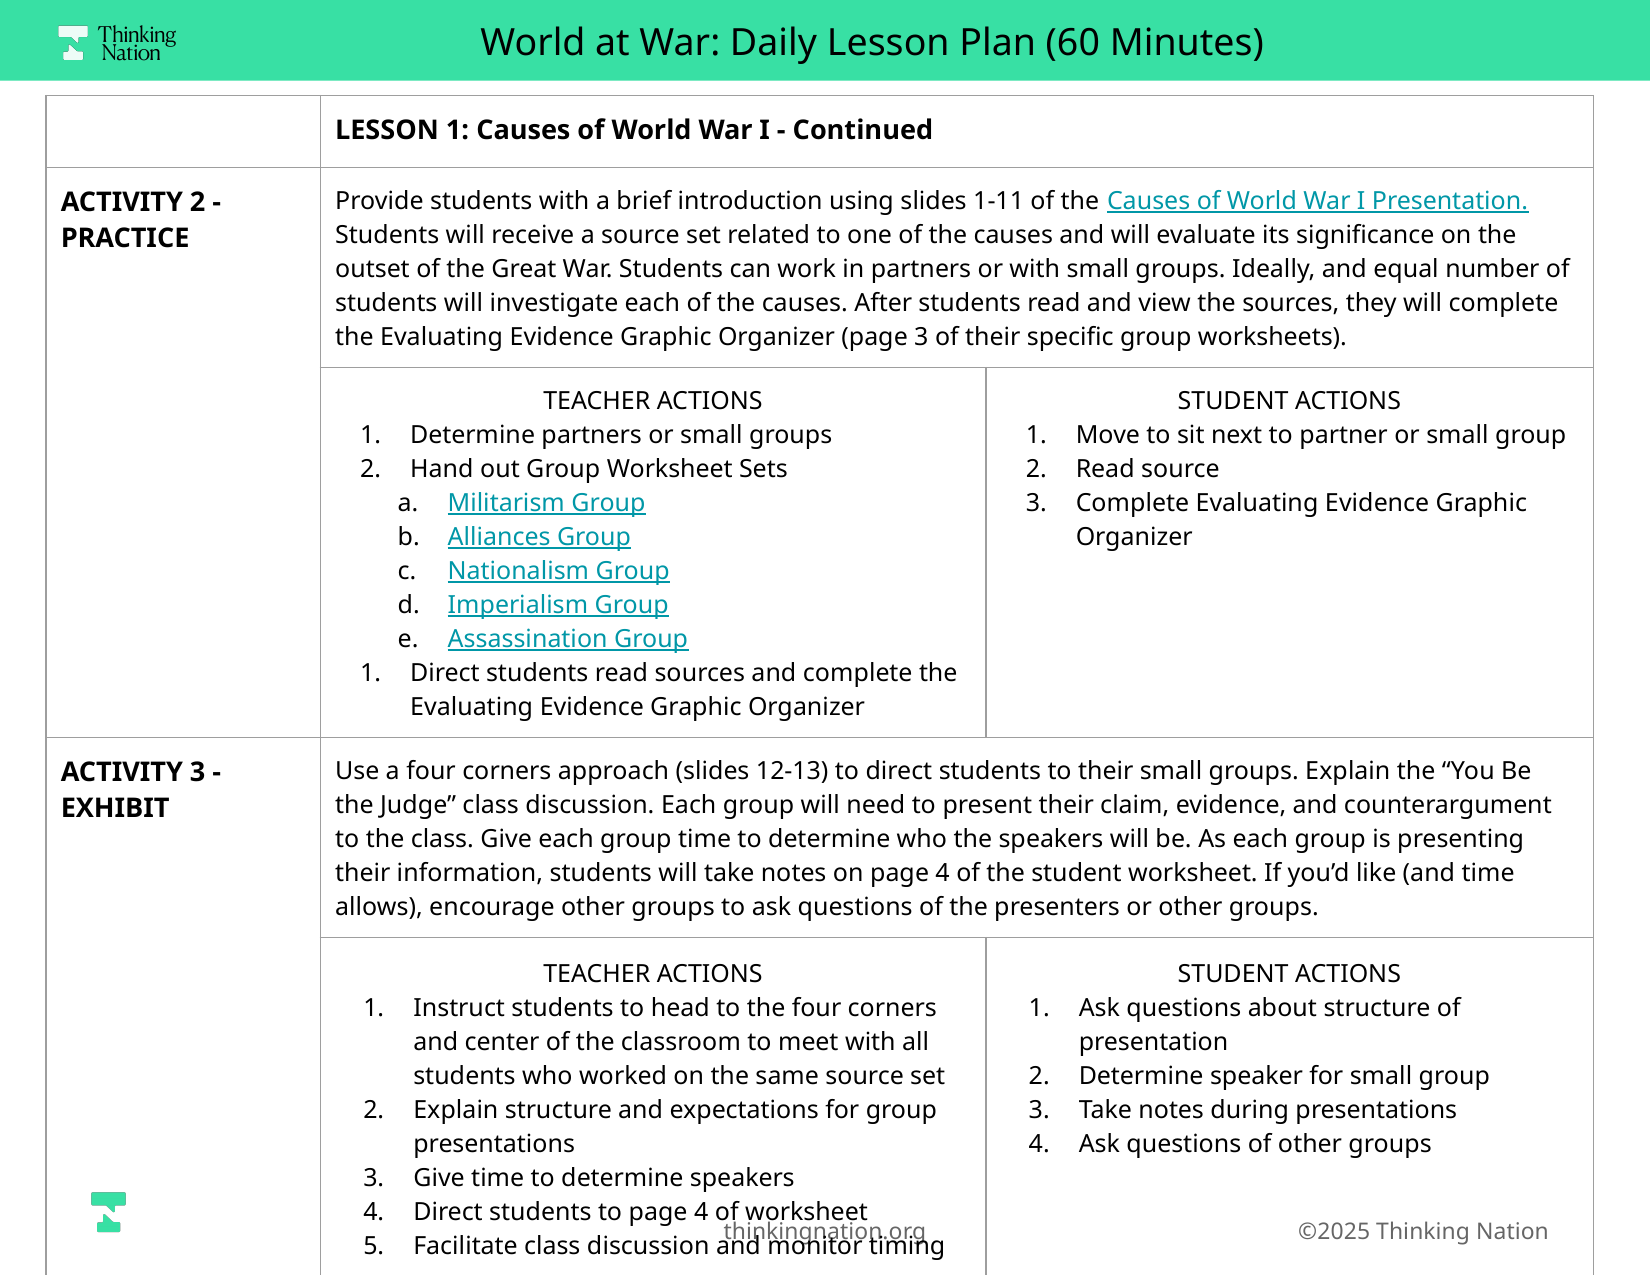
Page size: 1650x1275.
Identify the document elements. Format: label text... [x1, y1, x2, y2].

text_box World at War: Daily Lesson Plan (60 Minutes) [0, 0, 1650, 81]
table_header [47, 96, 320, 167]
table_cell ACTIVITY 3 - EXHIBIT [47, 738, 320, 1275]
picture [80, 1184, 136, 1240]
table_header LESSON 1: Causes of World War I - Continued [321, 96, 1593, 167]
table_cell TEACHER ACTIONS Determine partners or small groups Hand out Group Worksheet Sets Militarism Group Alliances Group Nationalism Group Imperialism Group Assassination Group Direct students read sources and complete the Evaluating Evidence Graphic Organizer [321, 368, 985, 737]
picture [45, 14, 180, 85]
table_cell TEACHER ACTIONS Instruct students to head to the four corners and center of the classroom to meet with all students who worked on the same source set Explain structure and expectations for group presentations Give time to determine speakers Direct students to page 4 of worksheet Facilitate class discussion and monitor timing [321, 938, 985, 1275]
table_cell STUDENT ACTIONS Ask questions about structure of presentation Determine speaker for small group Take notes during presentations Ask questions of other groups [987, 938, 1593, 1275]
table_cell ACTIVITY 2 - PRACTICE [47, 168, 320, 737]
table_cell STUDENT ACTIONS Move to sit next to partner or small group Read source Complete Evaluating Evidence Graphic Organizer [987, 368, 1593, 737]
table_cell Provide students with a brief introduction using slides 1-11 of the Causes of World War I Presentation. Students will receive a source set related to one of the causes and will evaluate its significance on the outset of the Great War. Students can work in partners or with small groups. Ideally, and equal number of students will investigate each of the causes. After students read and view the sources, they will complete the Evaluating Evidence Graphic Organizer (page 3 of their specific group worksheets). [321, 168, 1593, 367]
table_cell Use a four corners approach (slides 12-13) to direct students to their small groups. Explain the “You Be the Judge” class discussion. Each group will need to present their claim, evidence, and counterargument to the class. Give each group time to determine who the speakers will be. As each group is presenting their information, students will take notes on page 4 of the student worksheet. If you’d like (and time allows), encourage other groups to ask questions of the presenters or other groups. [321, 738, 1593, 937]
